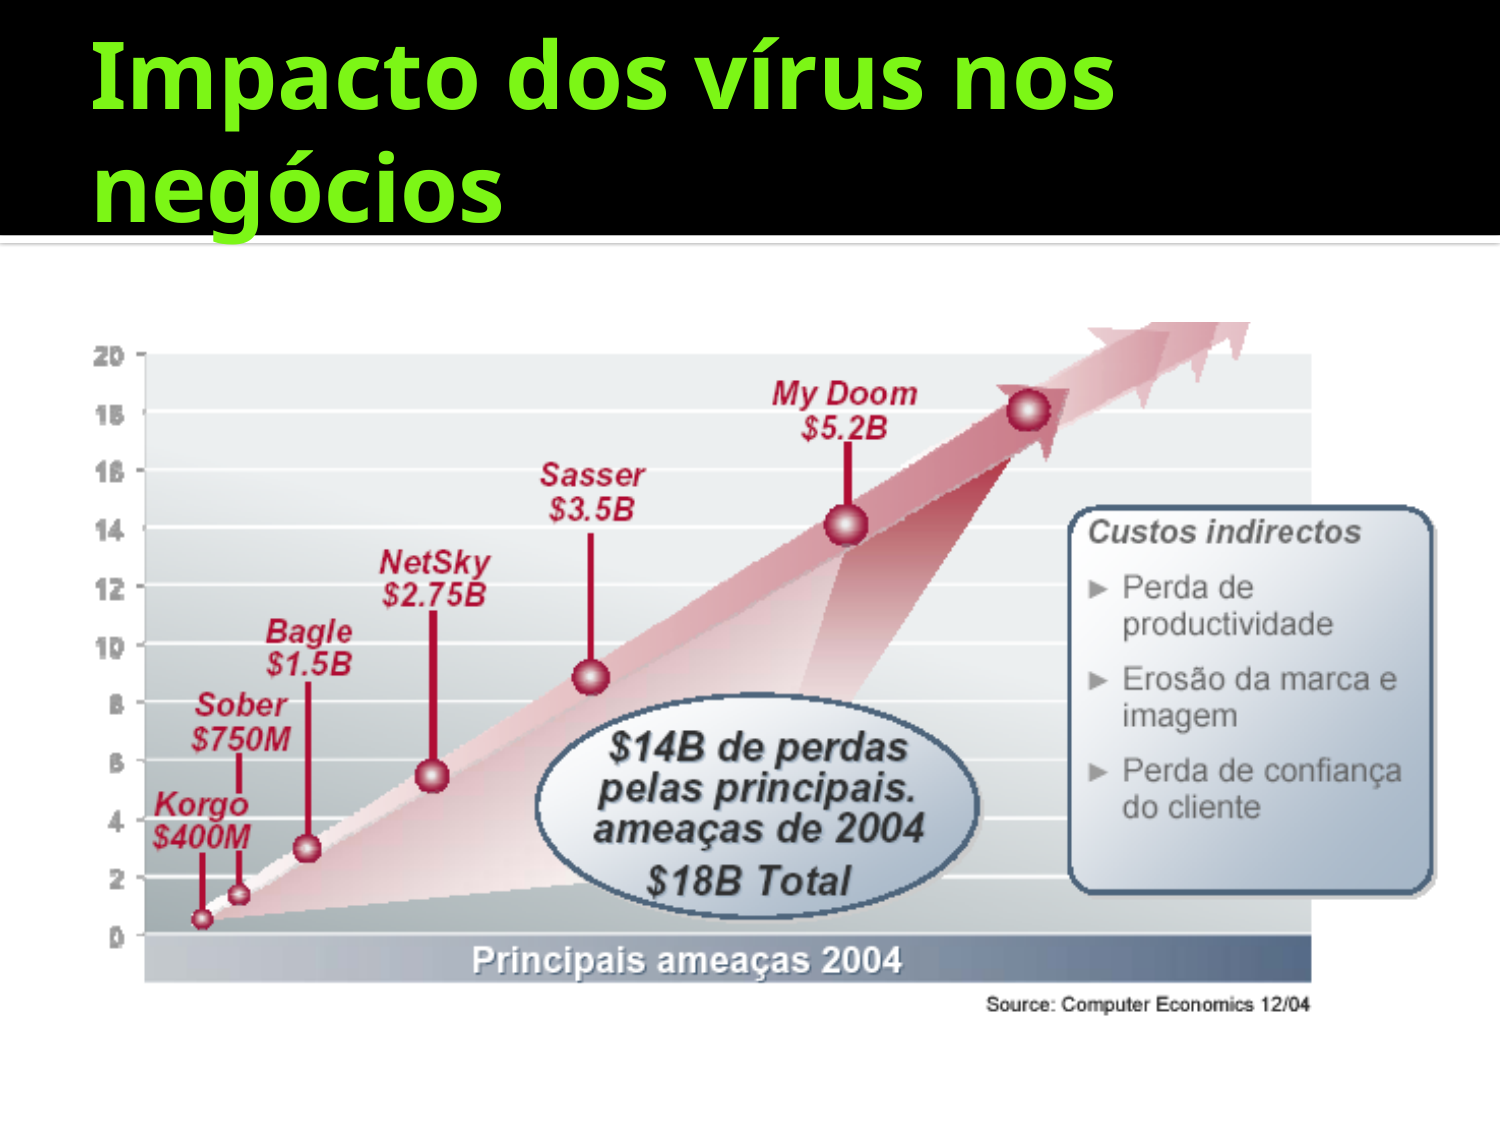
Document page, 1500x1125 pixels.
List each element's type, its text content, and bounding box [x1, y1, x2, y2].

title Impacto dos vírus nos negócios [75, 25, 1425, 231]
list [82, 322, 1442, 1020]
